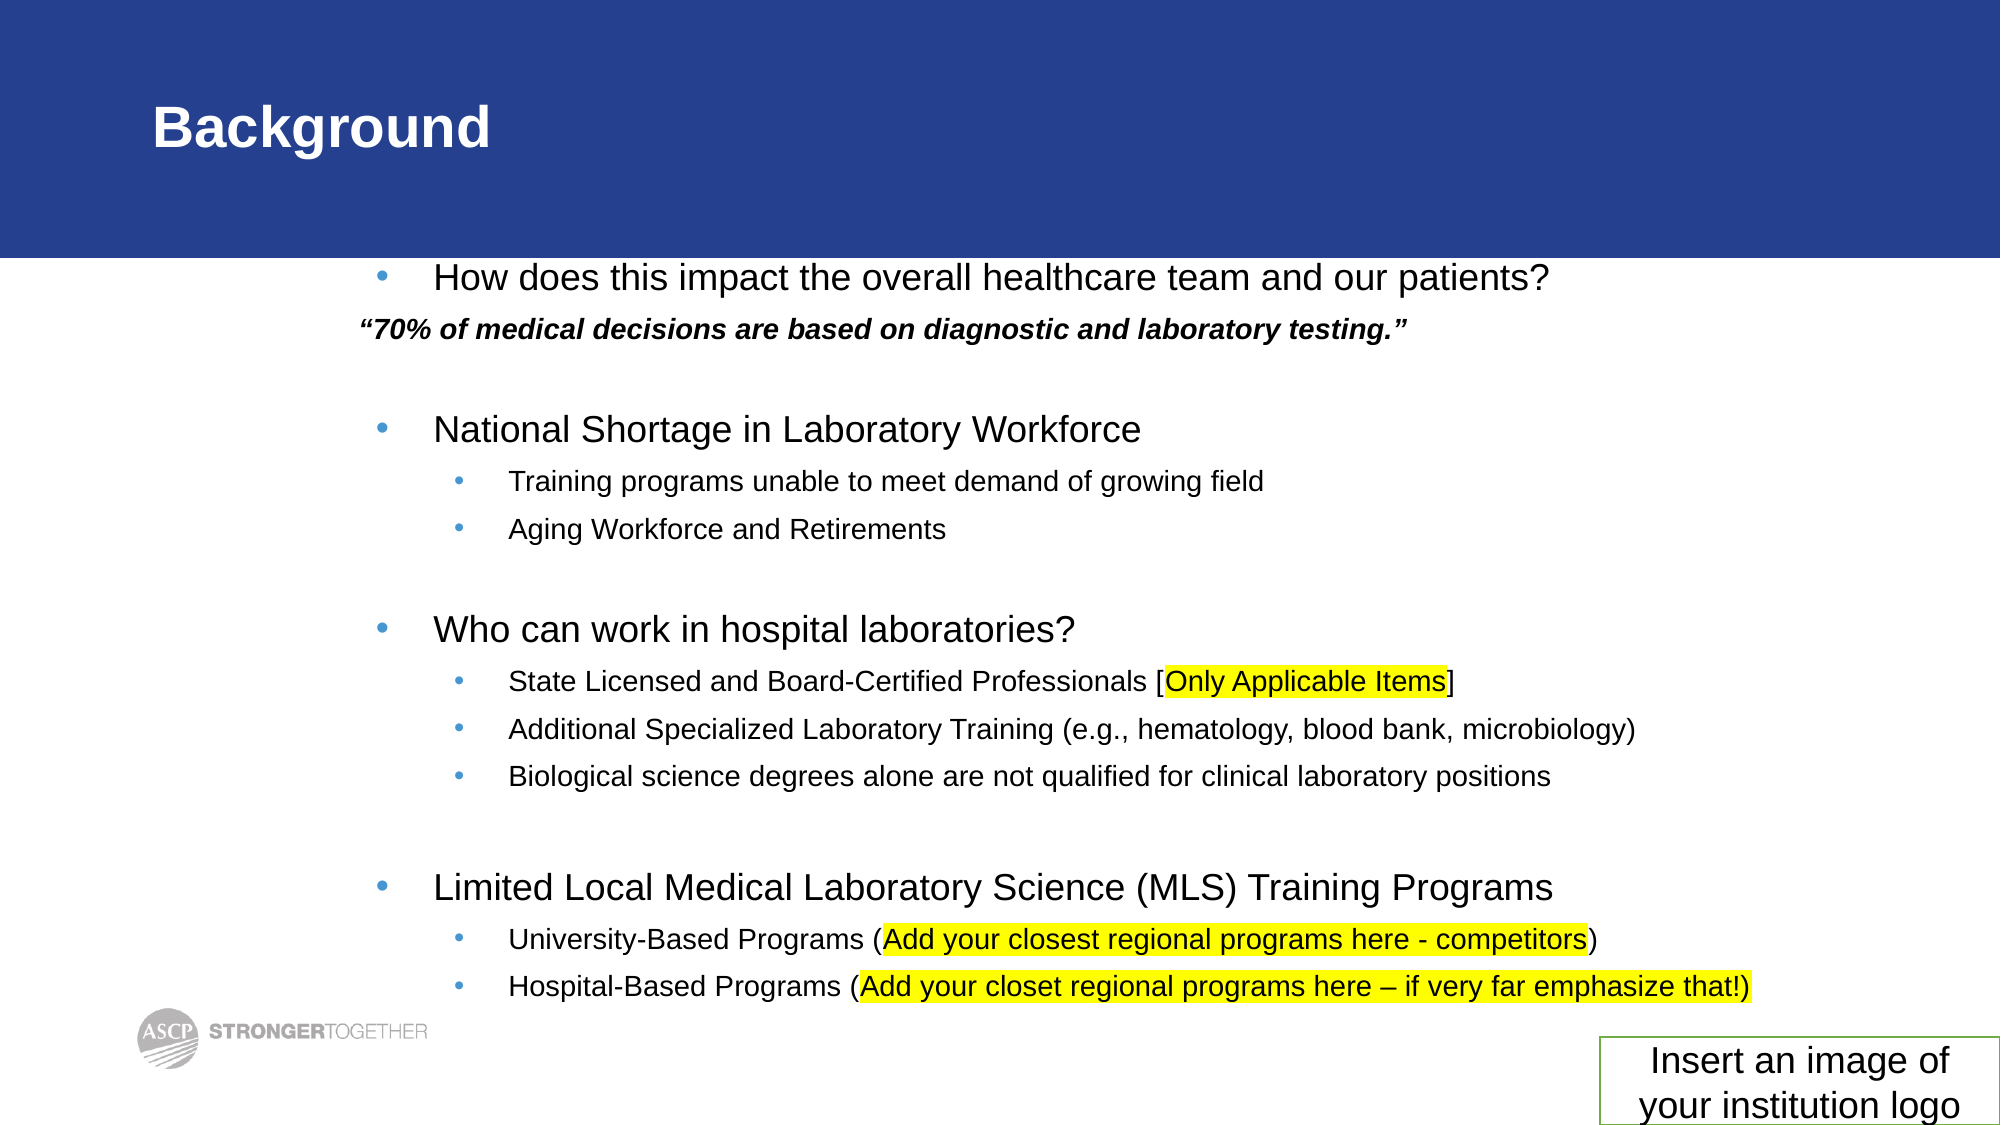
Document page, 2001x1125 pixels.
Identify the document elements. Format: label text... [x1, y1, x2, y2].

picture [137, 1008, 427, 1069]
text_box Insert an image of your institution logo [1599, 1036, 2000, 1125]
title Background [137, 33, 1834, 225]
text_box How does this impact the overall healthcare team and our patients? “70% of medical decisions are based on diagnostic and laboratory testing.” National Shortage in Laboratory Workforce Training programs unable to meet demand of growing field Aging Workforce and Retirements Who can work in hospital laboratories? State Licensed and Board-Certified Professionals [Only Applicable Items] Additional Specialized Laboratory Training (e.g., hematology, blood bank, microbiology) Biological science degrees alone are not qualified for clinical laboratory positions Limited Local Medical Laboratory Science (MLS) Training Programs University-Based Programs (Add your closest regional programs here - competitors) Hospital-Based Programs (Add your closet regional programs here – if very far emphasize that!) [343, 245, 2000, 959]
